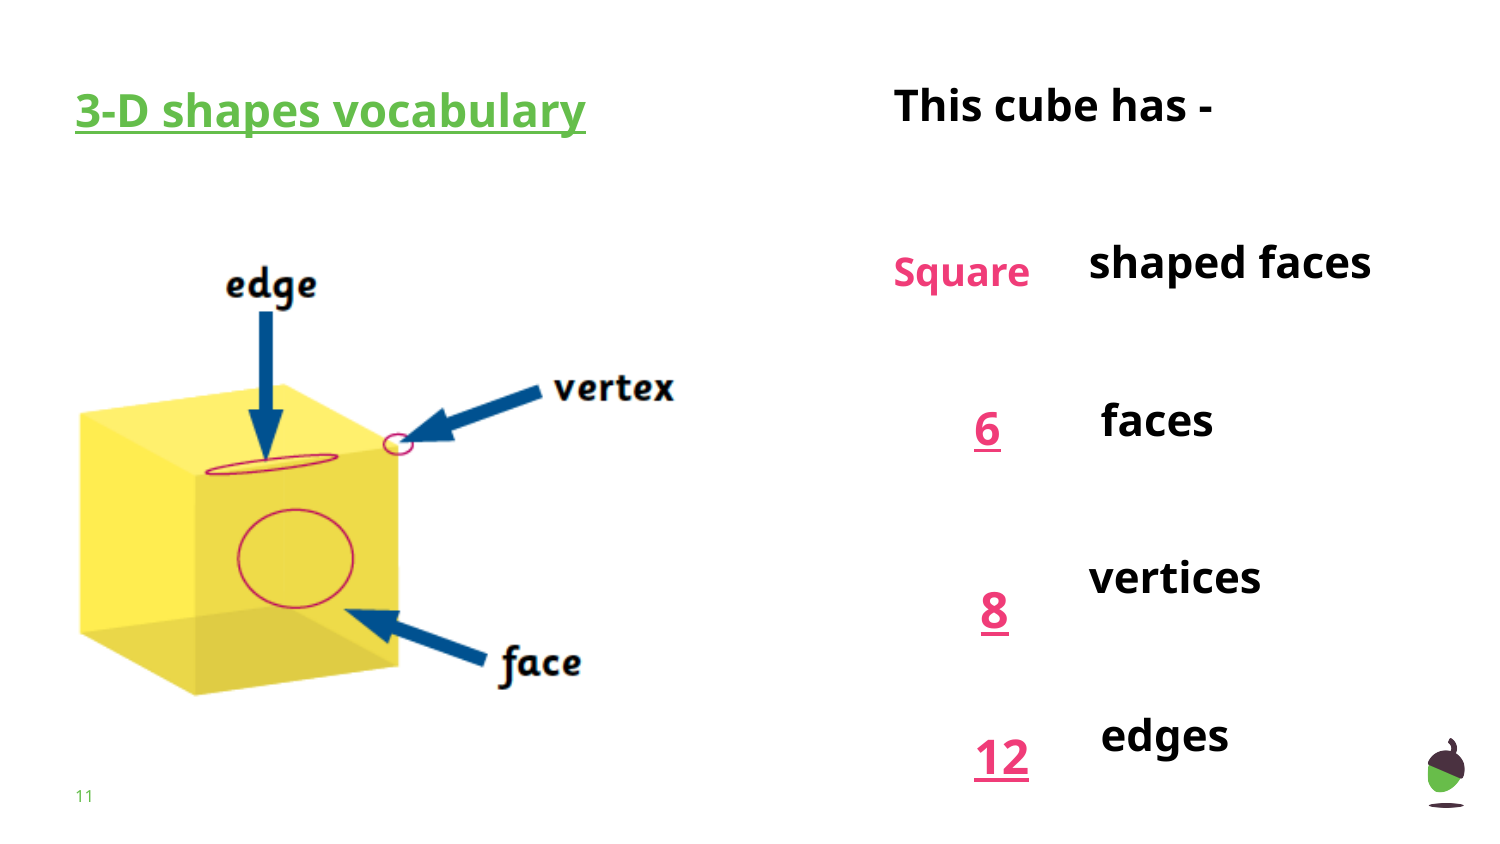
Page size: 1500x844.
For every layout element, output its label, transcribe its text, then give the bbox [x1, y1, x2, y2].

text_box 8 [965, 563, 1060, 638]
slide_number ‹#› [75, 786, 194, 816]
text_box Square [878, 231, 1091, 306]
text_box This cube has - shaped faces faces vertices edges [878, 62, 1444, 682]
picture [24, 231, 720, 757]
text_box 6 [959, 384, 1066, 459]
title 3-D shapes vocabulary [75, 72, 878, 207]
text_box 12 [959, 711, 1066, 787]
picture [1427, 738, 1465, 808]
